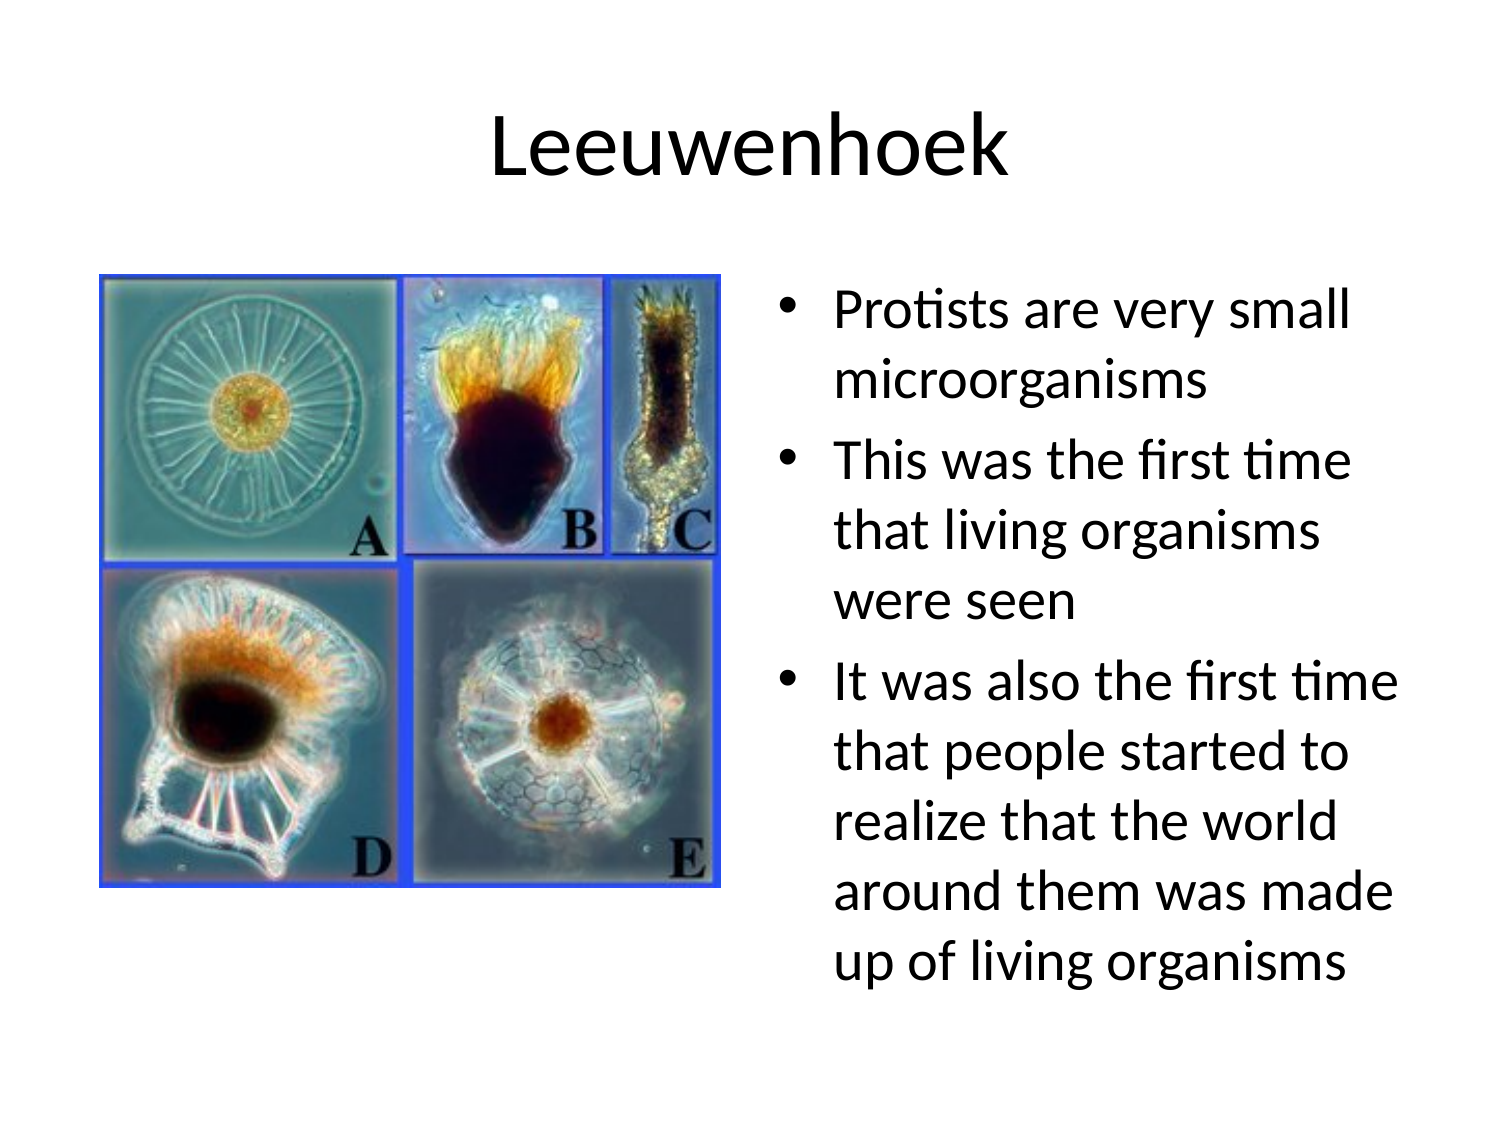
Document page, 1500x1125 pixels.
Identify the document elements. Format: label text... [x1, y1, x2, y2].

picture [99, 274, 721, 888]
title Leeuwenhoek [75, 45, 1425, 233]
list Protists are very small microorganisms This was the first time that living organisms were seen It was also the first time that people started to realize that the world around them was made up of living organisms [762, 262, 1425, 1005]
